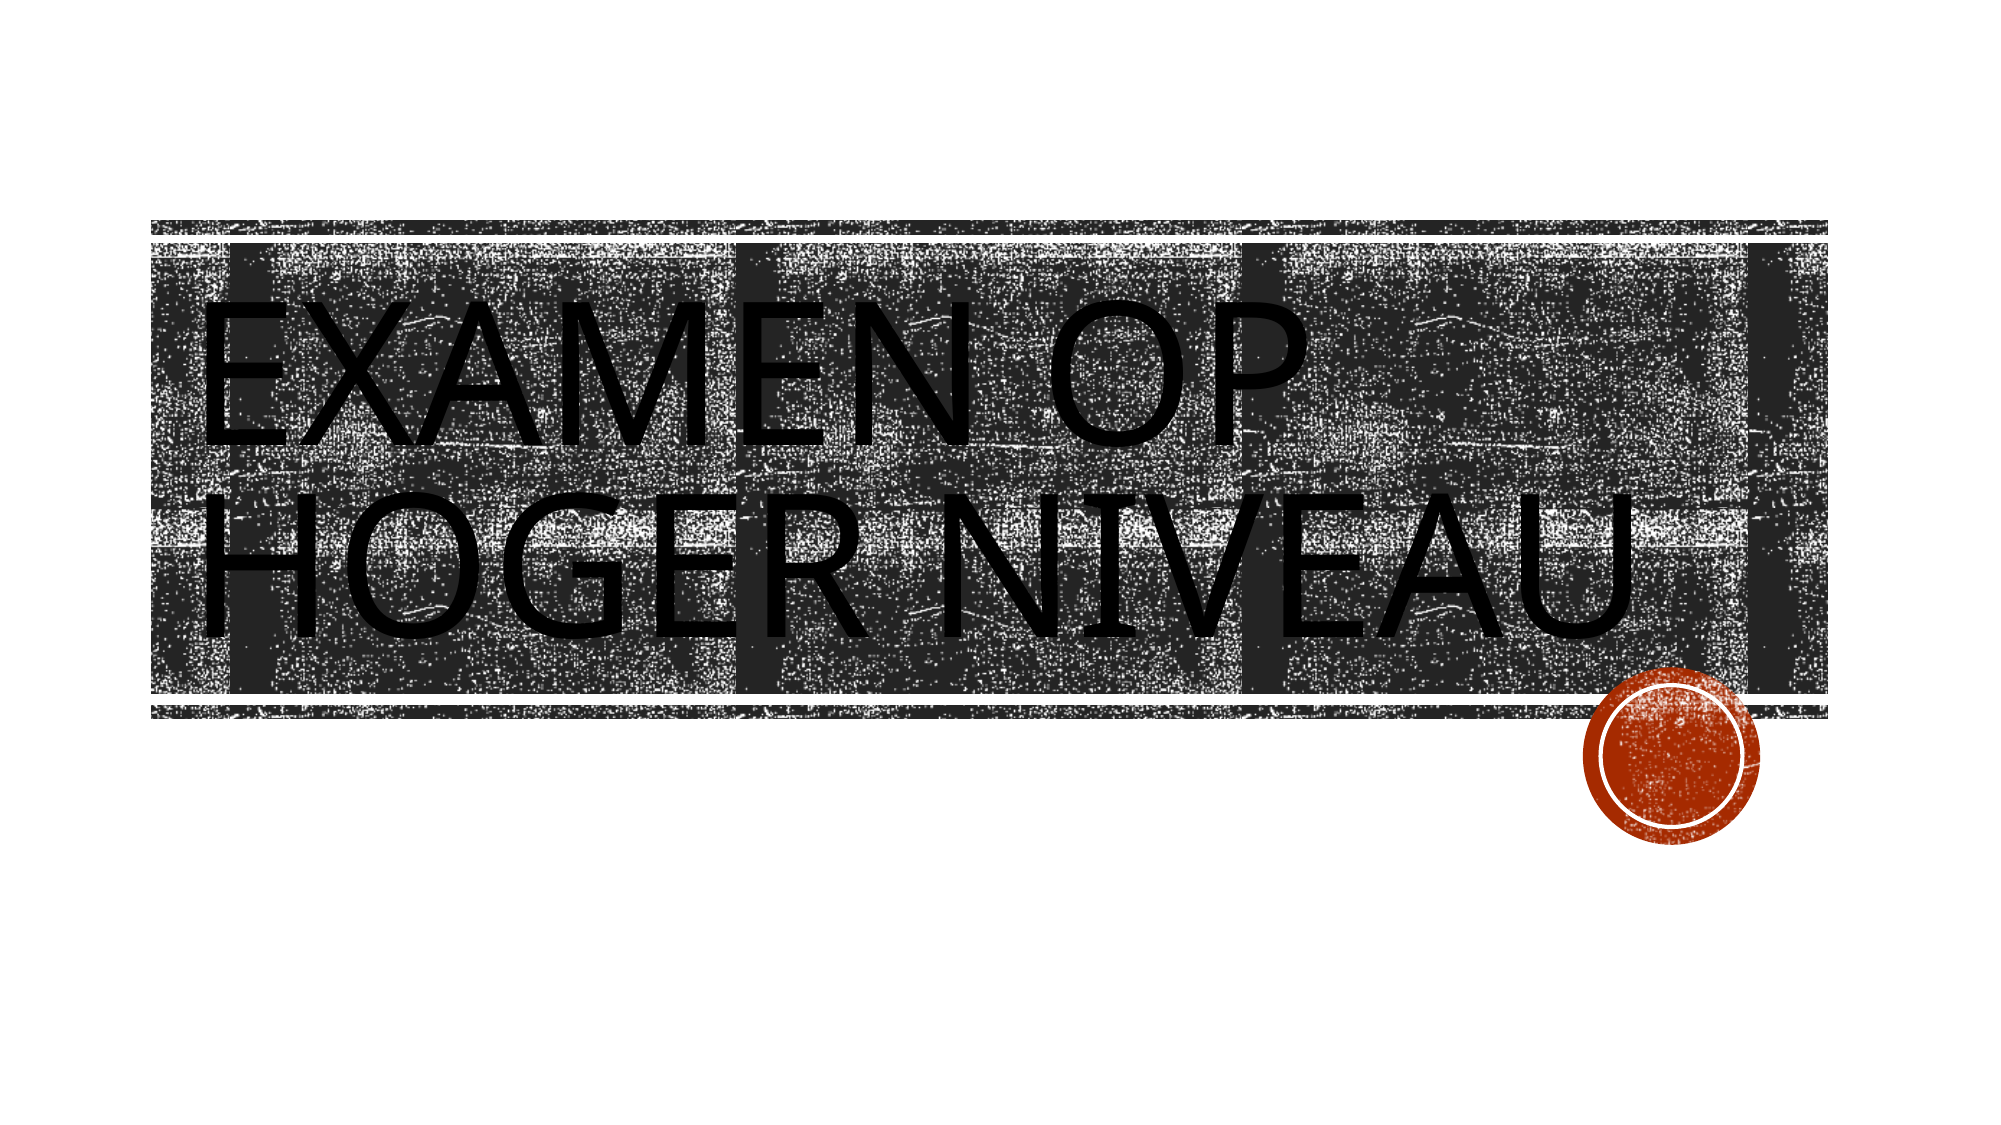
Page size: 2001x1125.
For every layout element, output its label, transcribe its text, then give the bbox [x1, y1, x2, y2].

title Examen op hoger niveau [172, 234, 1808, 733]
